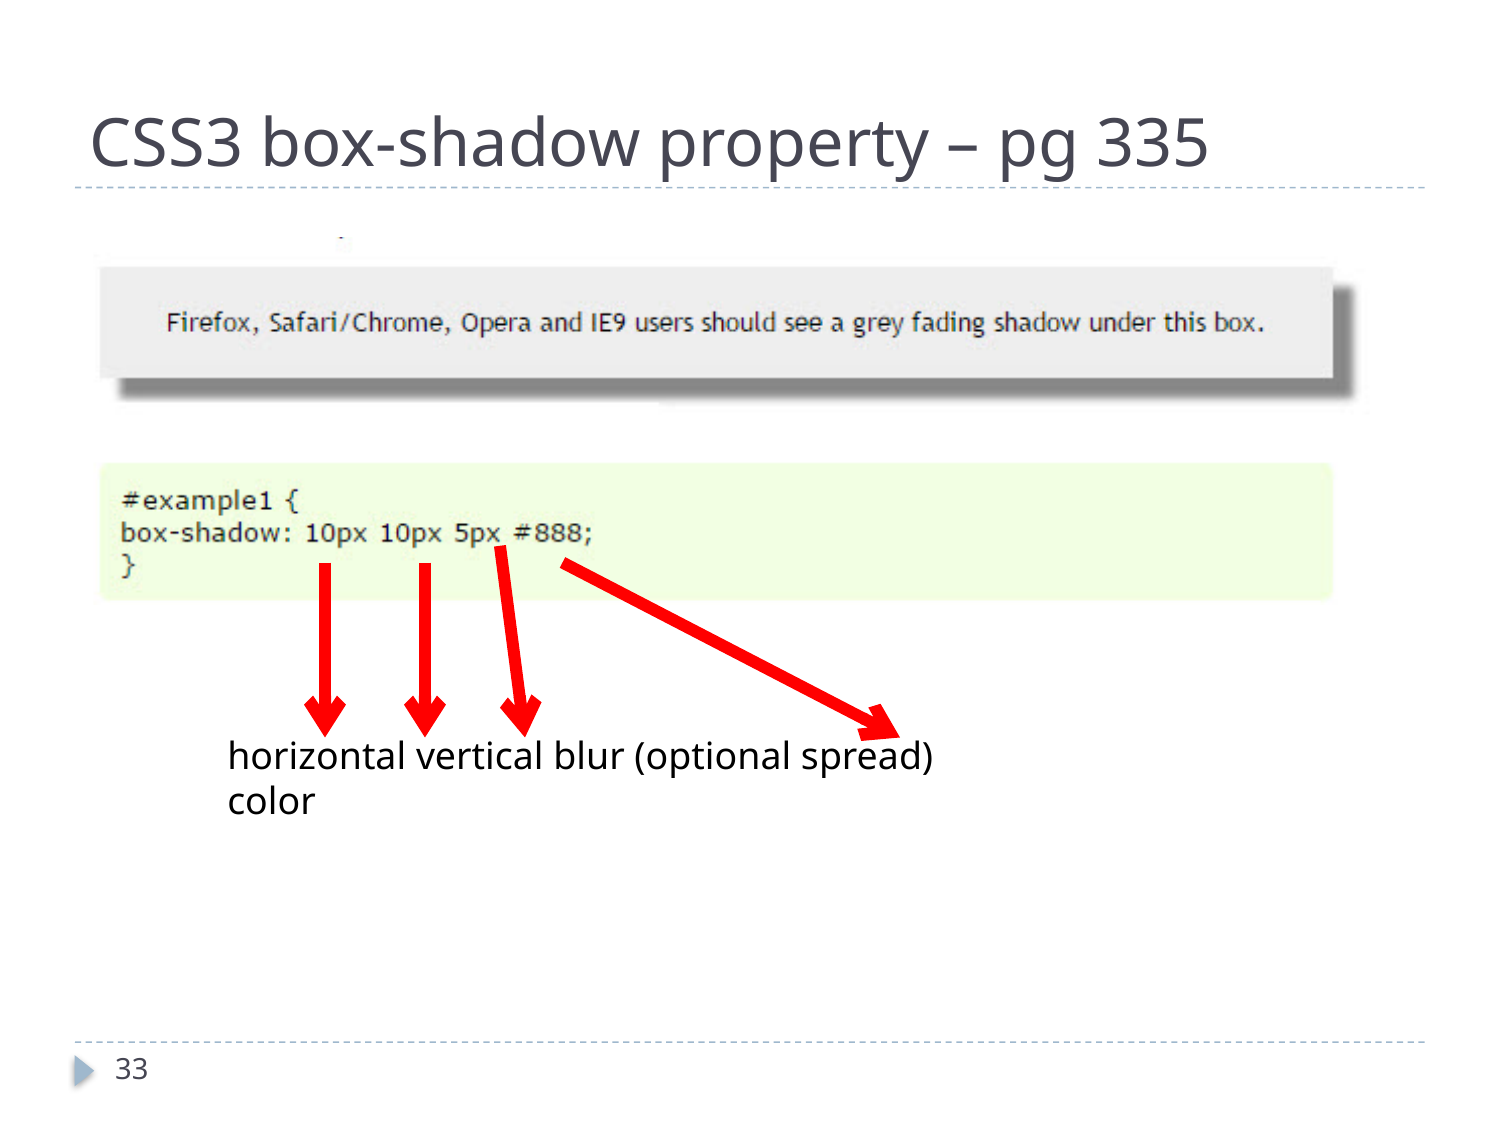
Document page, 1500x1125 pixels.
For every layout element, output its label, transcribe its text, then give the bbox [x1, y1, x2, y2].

title CSS3 box-shadow property – pg 335 [75, 24, 1425, 187]
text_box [562, 562, 901, 738]
text_box horizontal vertical blur (optional spread) color [212, 724, 1013, 830]
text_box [499, 545, 526, 738]
picture [62, 237, 1389, 605]
slide_number 33 [100, 1042, 426, 1103]
list [18, 187, 1482, 1038]
